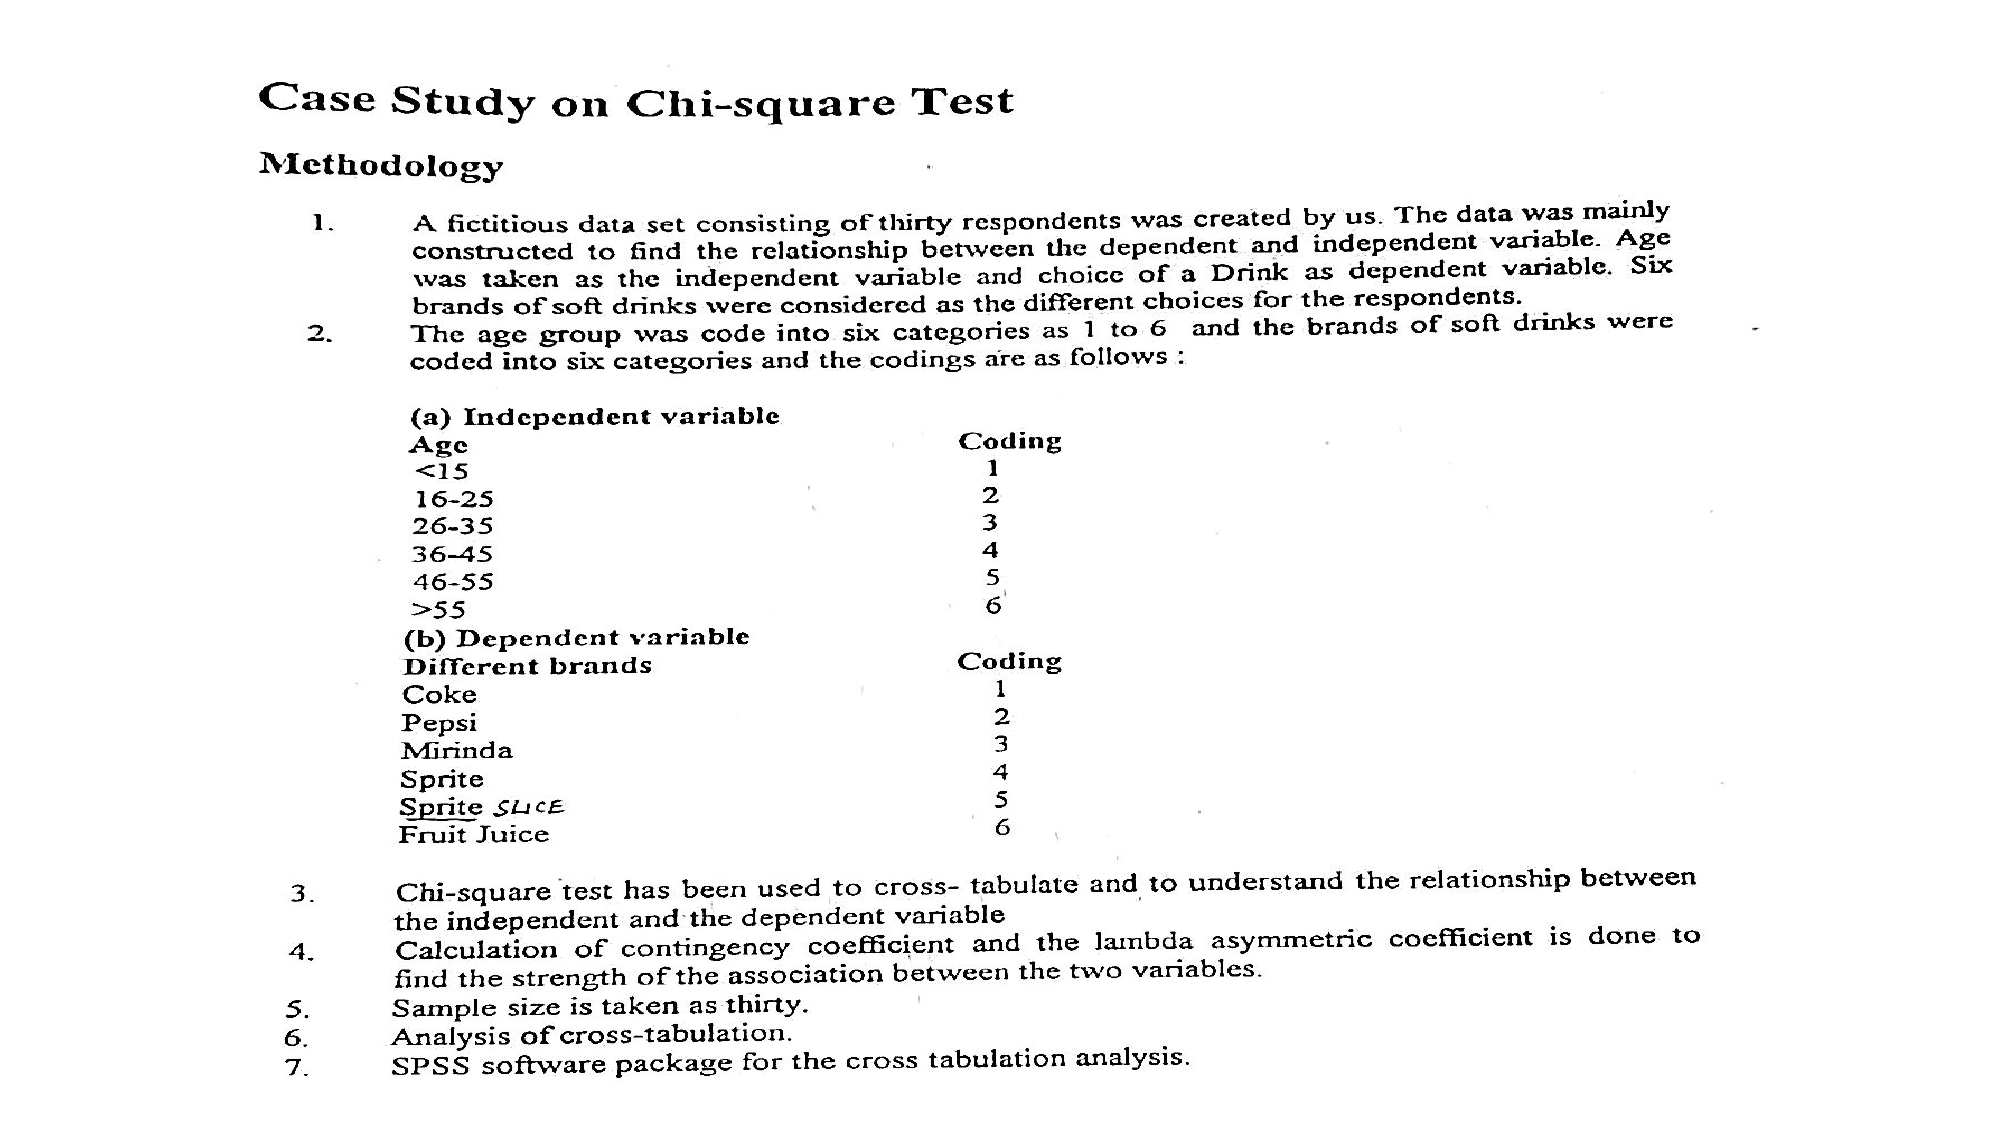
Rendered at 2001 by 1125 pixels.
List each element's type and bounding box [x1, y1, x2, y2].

picture [244, 41, 1764, 1105]
